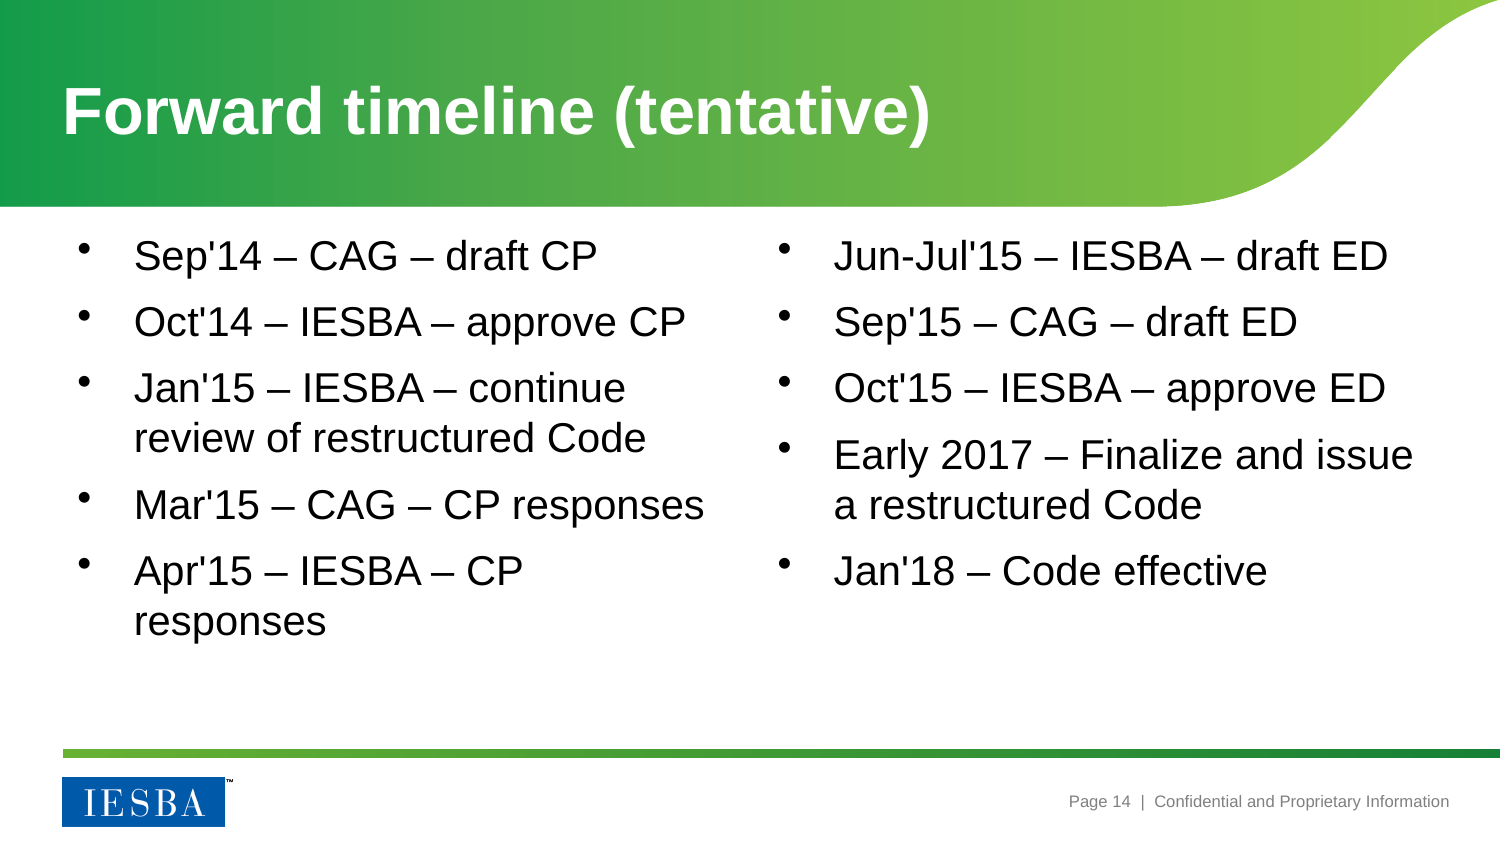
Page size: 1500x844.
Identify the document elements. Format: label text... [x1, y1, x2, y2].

list Sep'14 – CAG – draft CP Oct'14 – IESBA – approve CP Jan'15 – IESBA – continue review of restructured Code Mar'15 – CAG – CP responses Apr'15 – IESBA – CP responses [62, 221, 738, 725]
picture [62, 777, 233, 827]
title Forward timeline (tentative) [62, 75, 1300, 141]
list Jun-Jul'15 – IESBA – draft ED Sep'15 – CAG – draft ED Oct'15 – IESBA – approve ED Early 2017 – Finalize and issue a restructured Code Jan'18 – Code effective [762, 221, 1450, 725]
picture [0, 0, 1500, 207]
